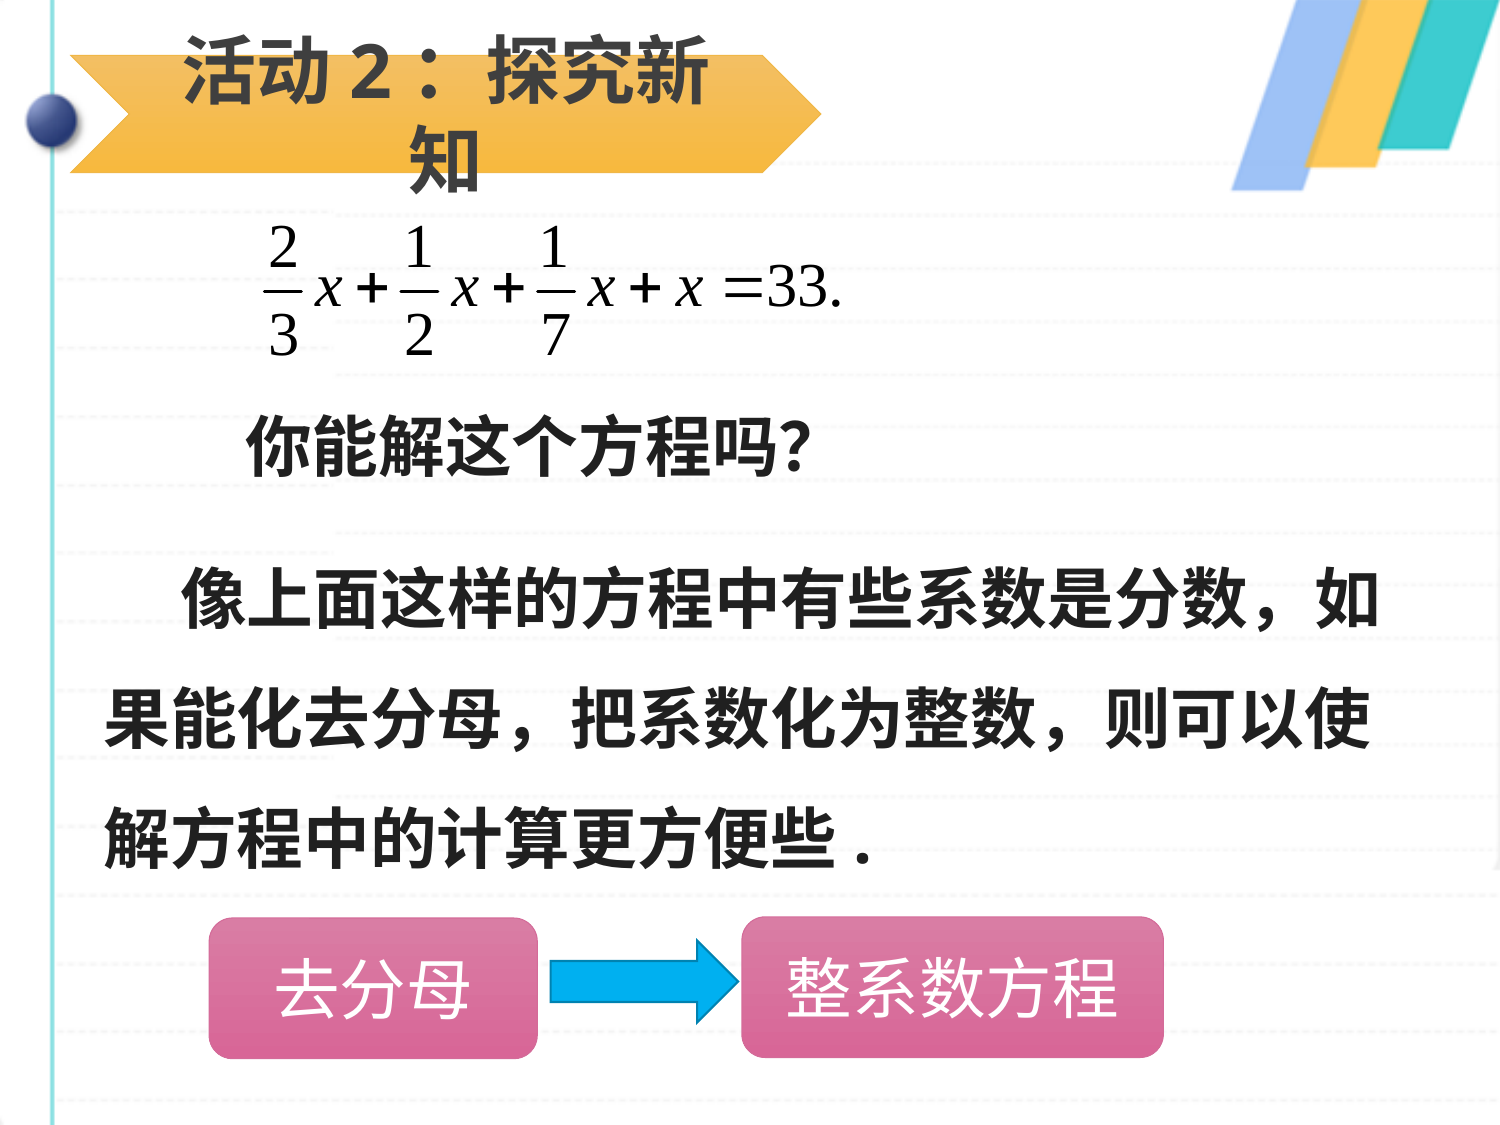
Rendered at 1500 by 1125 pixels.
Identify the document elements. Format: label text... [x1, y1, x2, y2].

text_box 像上面这样的方程中有些系数是分数，如果能化去分母，把系数化为整数，则可以使解方程中的计算更方便些. [88, 509, 1401, 885]
picture [0, 0, 1500, 1125]
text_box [253, 208, 853, 370]
text_box 去分母 [208, 917, 538, 1060]
text_box 你能解这个方程吗？ [230, 397, 880, 492]
text_box 活动2：探究新知 [69, 54, 822, 174]
text_box [81, 174, 610, 183]
text_box 整系数方程 [741, 916, 1164, 1059]
text_box [549, 938, 740, 1026]
text_box [81, 30, 610, 54]
text_box [81, 68, 127, 160]
